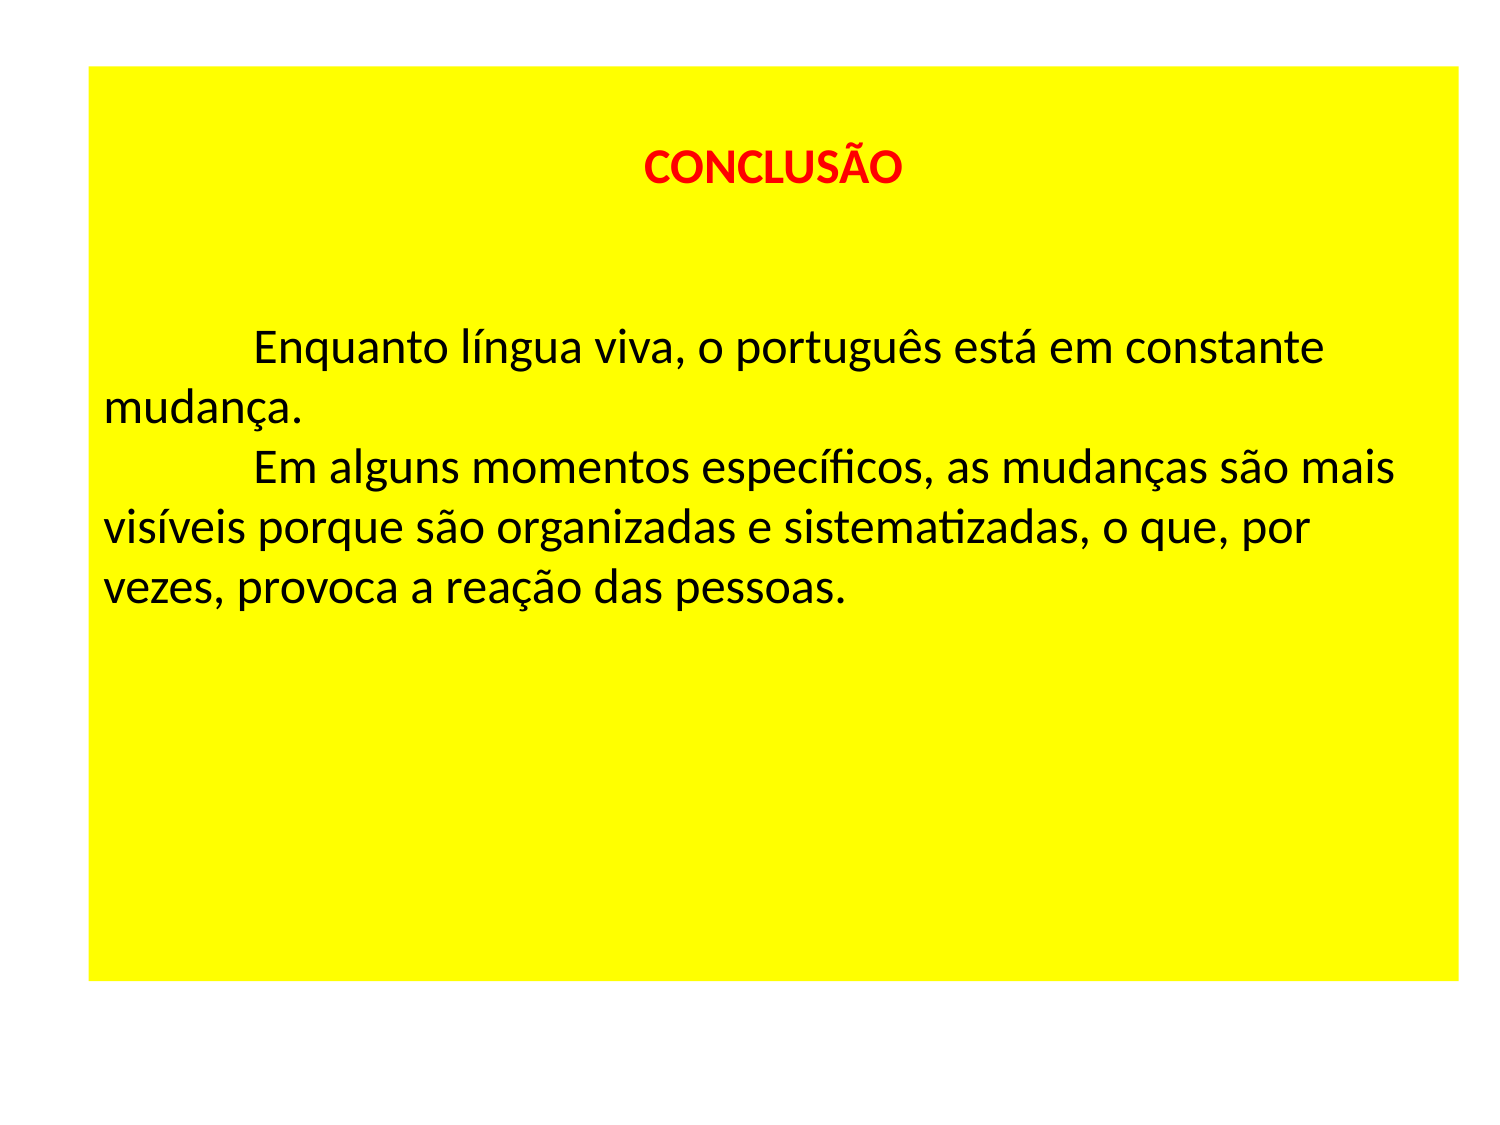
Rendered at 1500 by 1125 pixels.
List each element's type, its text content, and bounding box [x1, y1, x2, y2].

text_box CONCLUSÃO Enquanto língua viva, o português está em constante mudança. Em alguns momentos específicos, as mudanças são mais visíveis porque são organizadas e sistematizadas, o que, por vezes, provoca a reação das pessoas. [88, 66, 1459, 982]
